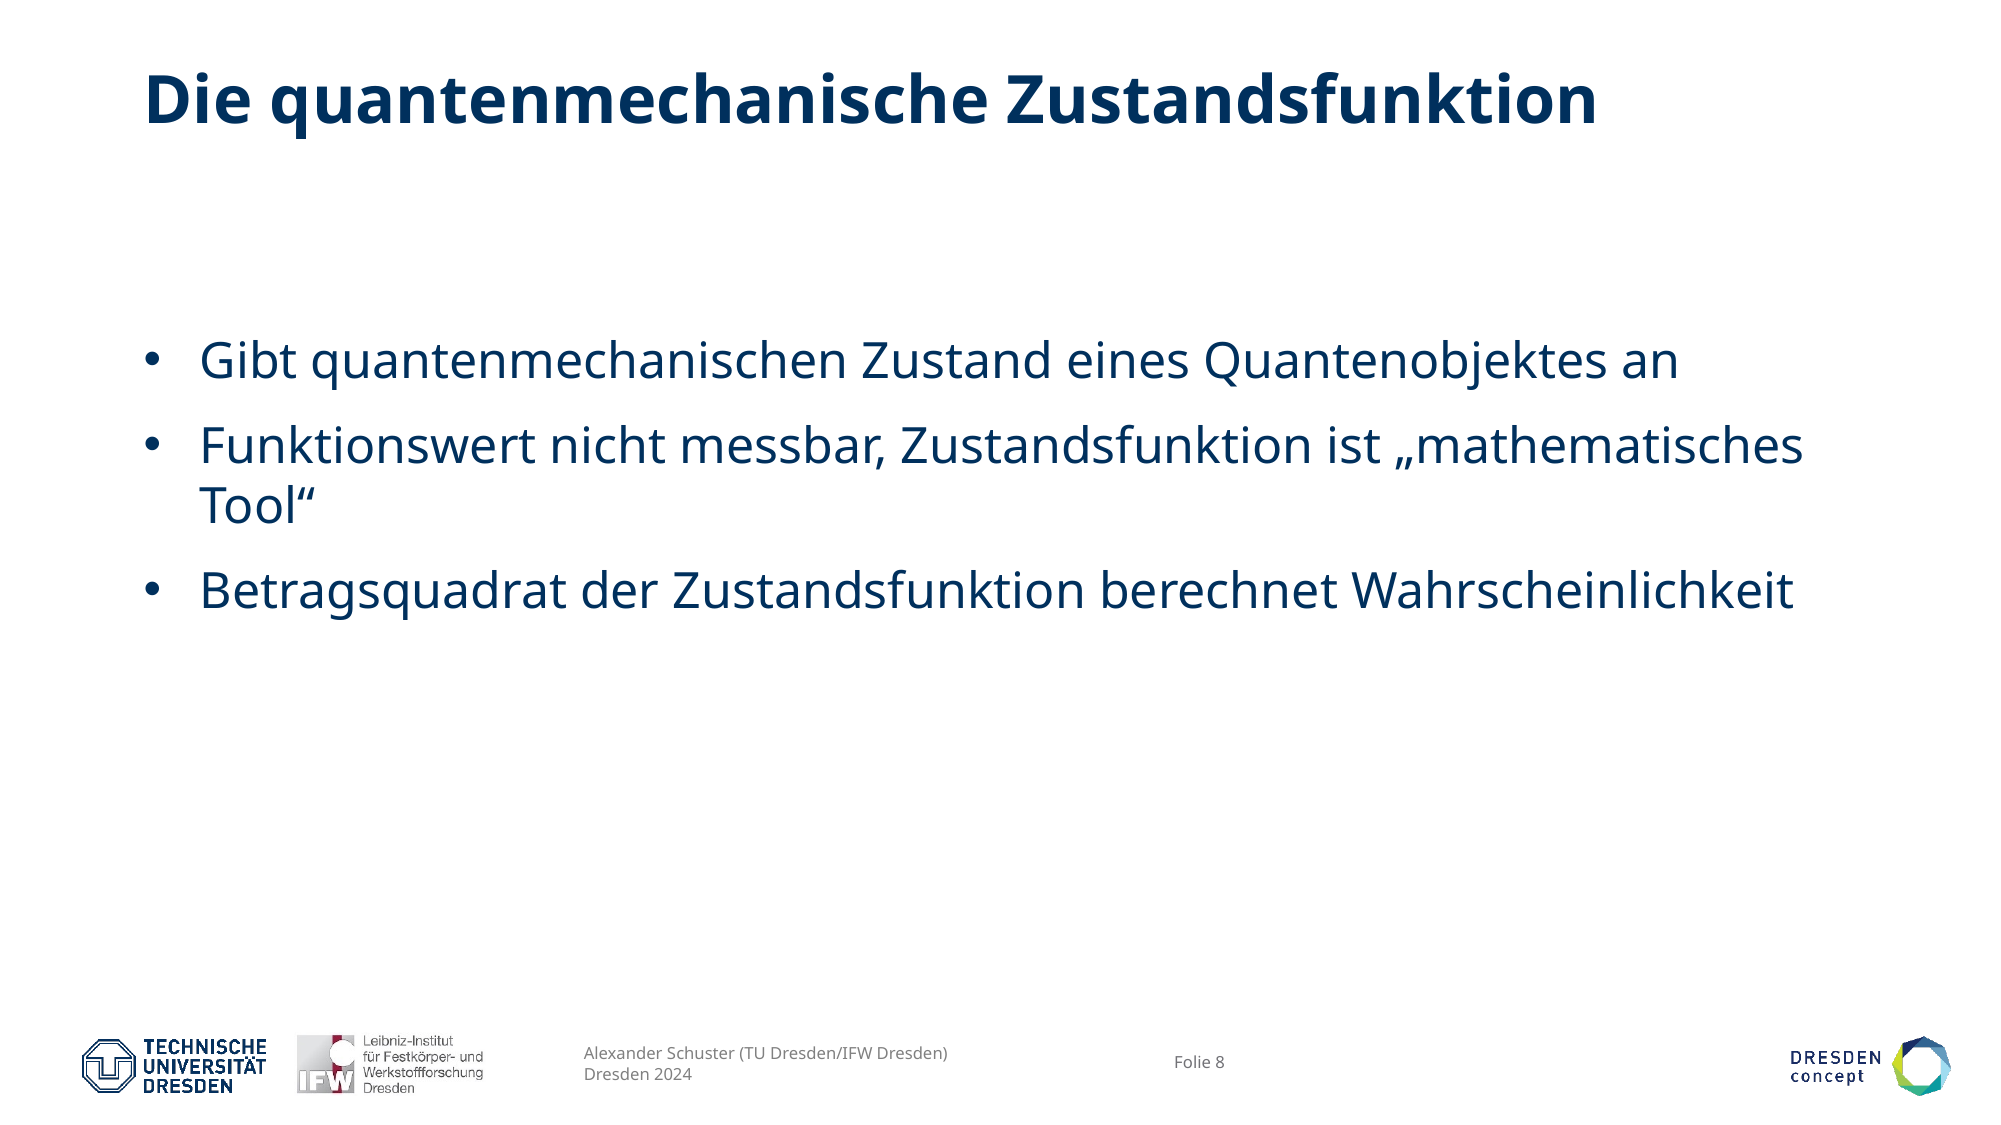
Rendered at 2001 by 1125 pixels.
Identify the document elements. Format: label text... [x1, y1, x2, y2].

title Die quantenmechanische Zustandsfunktion [143, 56, 1880, 169]
picture [82, 1039, 266, 1093]
picture [294, 1032, 486, 1096]
picture [1791, 1036, 1951, 1096]
